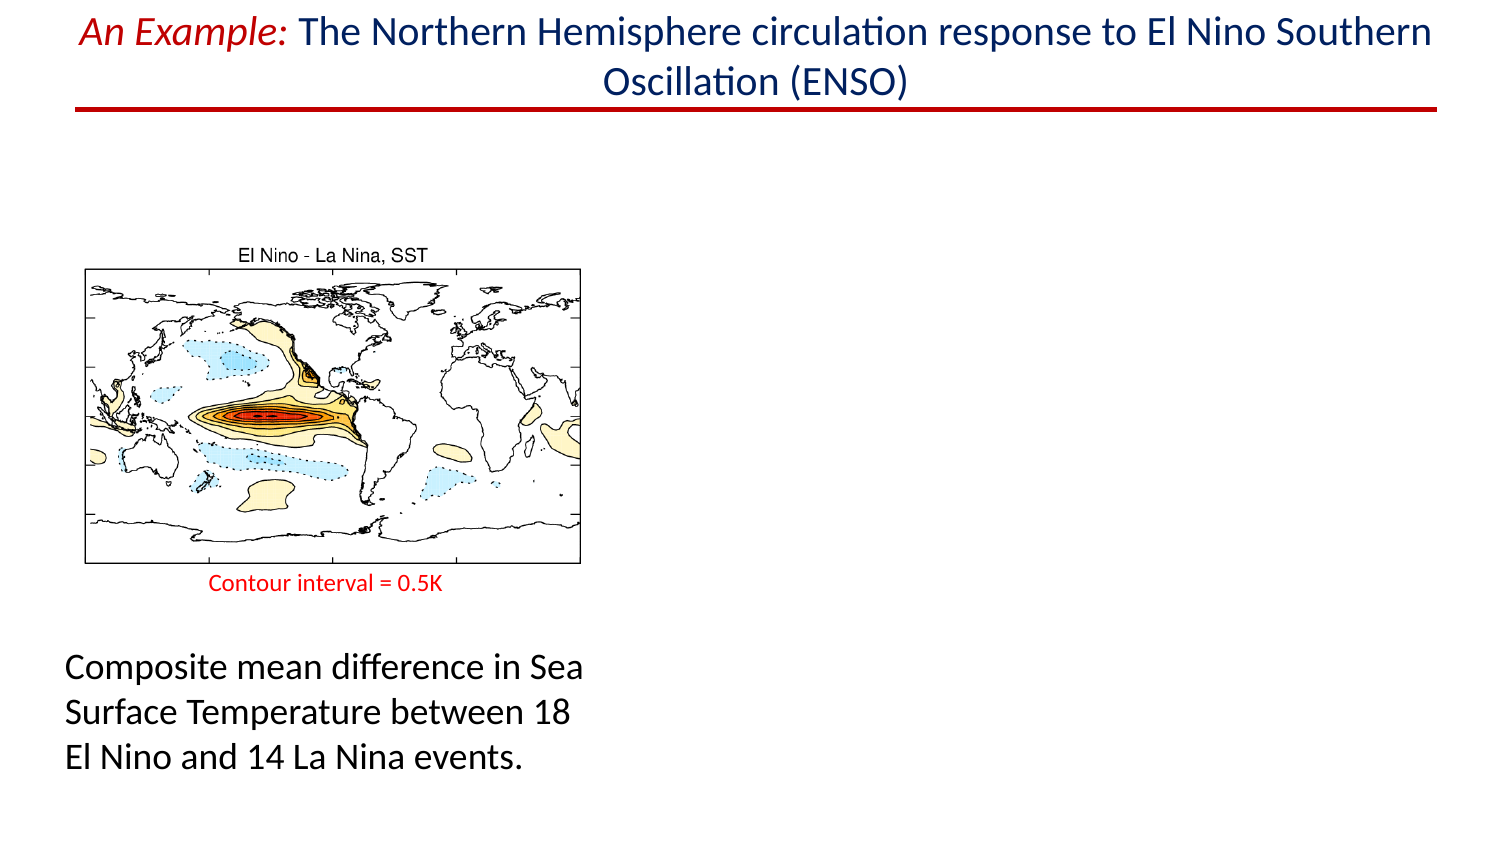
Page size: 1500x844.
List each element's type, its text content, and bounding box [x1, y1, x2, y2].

picture [77, 242, 585, 569]
text_box Contour interval = 0.5K [193, 576, 469, 605]
text_box An Example: The Northern Hemisphere circulation response to El Nino Southern Oscillation (ENSO) [12, 0, 1500, 112]
text_box Composite mean difference in Sea Surface Temperature between 18 El Nino and 14 La Nina events. [50, 634, 613, 785]
